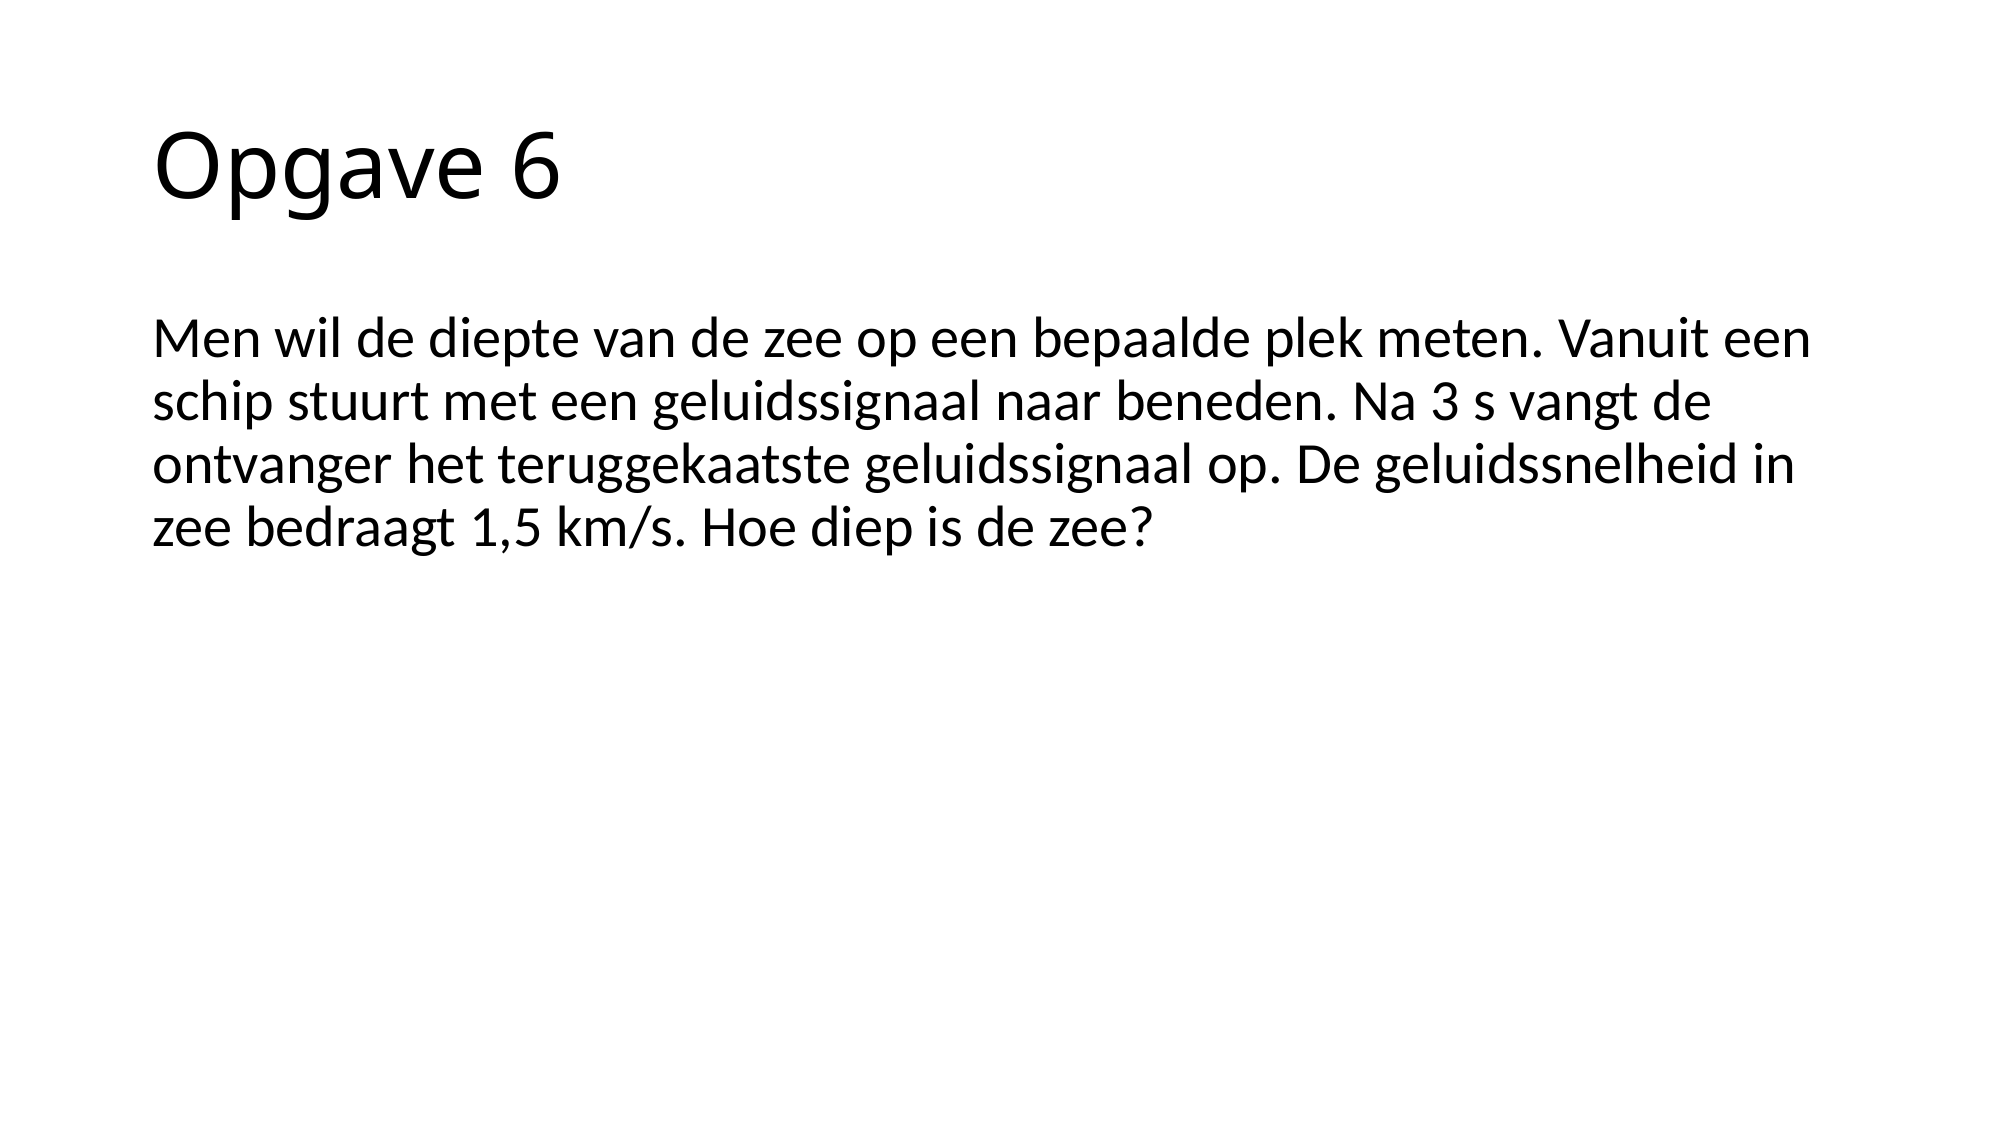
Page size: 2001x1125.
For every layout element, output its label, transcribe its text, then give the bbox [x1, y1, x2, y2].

title Opgave 6 [137, 59, 1863, 278]
list Men wil de diepte van de zee op een bepaalde plek meten. Vanuit een schip stuurt met een geluidssignaal naar beneden. Na 3 s vangt de ontvanger het teruggekaatste geluidssignaal op. De geluidssnelheid in zee bedraagt 1,5 km/s. Hoe diep is de zee? [137, 299, 1863, 1014]
